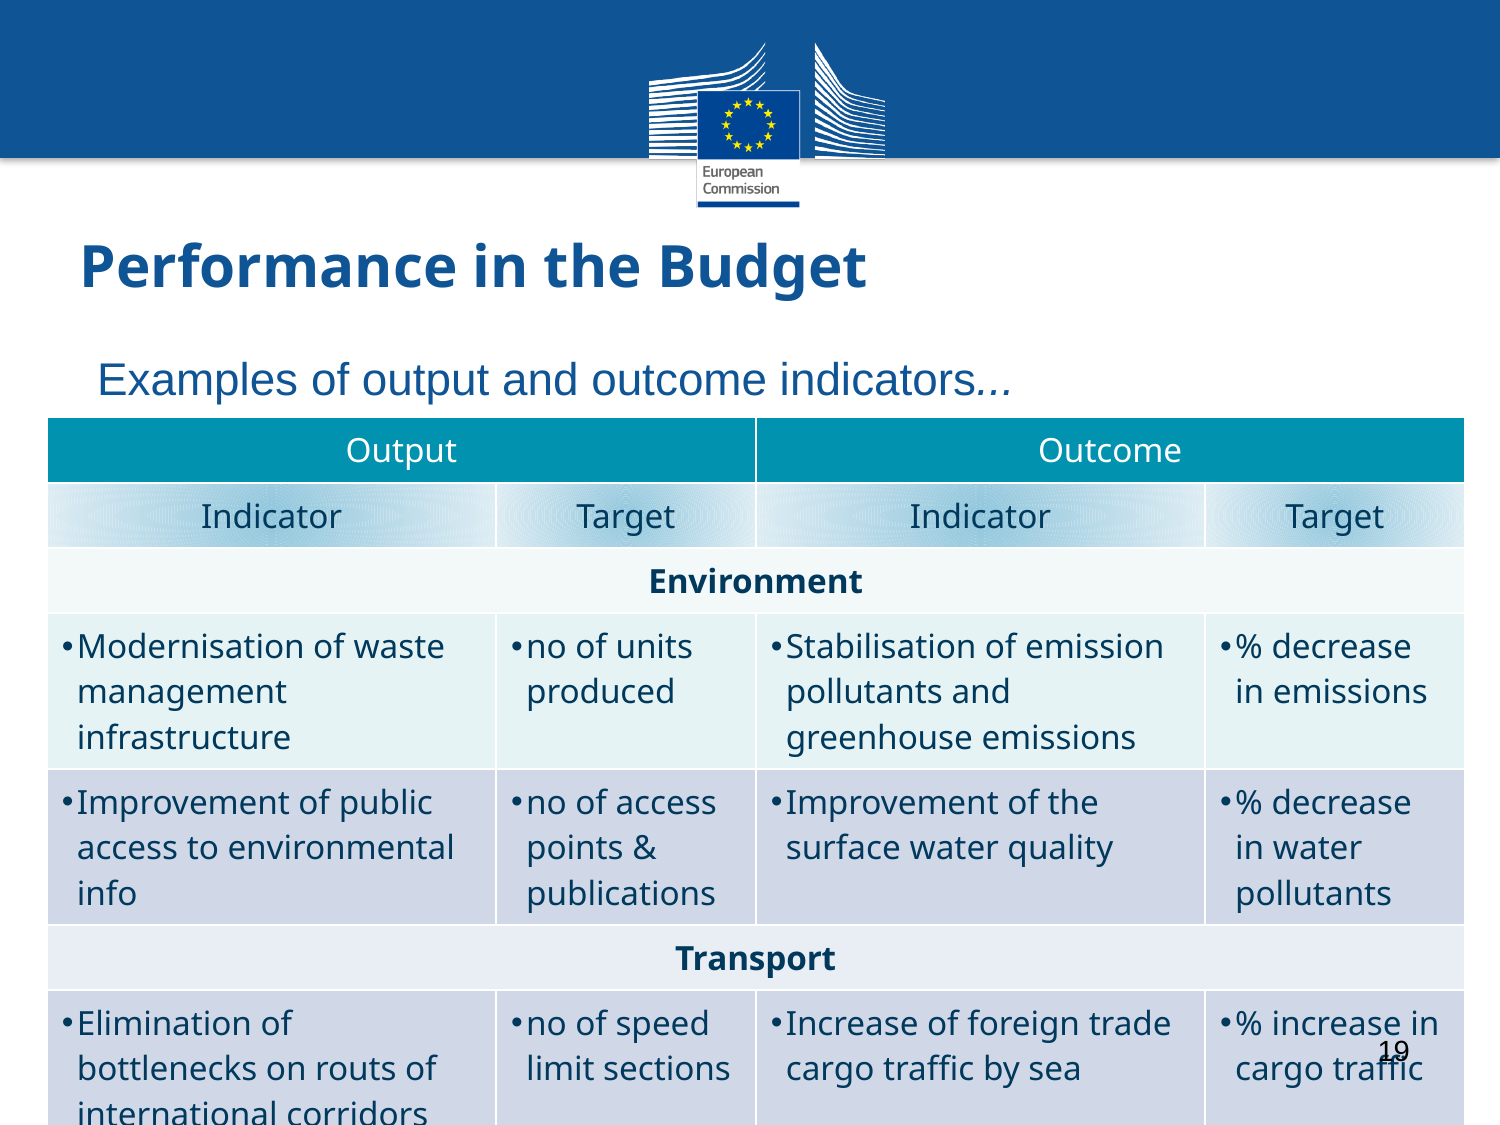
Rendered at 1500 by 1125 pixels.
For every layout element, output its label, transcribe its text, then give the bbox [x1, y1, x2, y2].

table_cell % decrease in water pollutants [1206, 770, 1464, 924]
table_cell % decrease in emissions [1206, 614, 1464, 768]
table_cell no of access points & publications [497, 770, 755, 924]
table_cell Improvement of public access to environmental info [48, 770, 495, 924]
table_cell Elimination of bottlenecks on routs of international corridors [48, 991, 495, 1125]
table_cell Improvement of the surface water quality [757, 770, 1204, 924]
table_cell Target [1206, 484, 1464, 547]
table_cell Transport [48, 926, 1464, 989]
table_cell Stabilisation of emission pollutants and greenhouse emissions [757, 614, 1204, 768]
table_cell Modernisation of waste management infrastructure [48, 614, 495, 768]
text_box Examples of output and outcome indicators... [82, 331, 1214, 411]
title Performance in the Budget [64, 210, 1416, 317]
table_cell Environment [48, 549, 1464, 612]
table_cell Indicator [757, 484, 1204, 547]
table_cell Target [497, 484, 755, 547]
slide_number 19 [1074, 1024, 1426, 1103]
table_cell no of speed limit sections [497, 991, 755, 1125]
table_cell Indicator [48, 484, 495, 547]
table_cell % increase in cargo traffic [1206, 991, 1464, 1125]
table_header Outcome [757, 418, 1464, 482]
table_cell no of units produced [497, 614, 755, 768]
picture [649, 42, 885, 208]
table_cell Increase of foreign trade cargo traffic by sea [757, 991, 1204, 1125]
table_header Output [48, 418, 755, 482]
